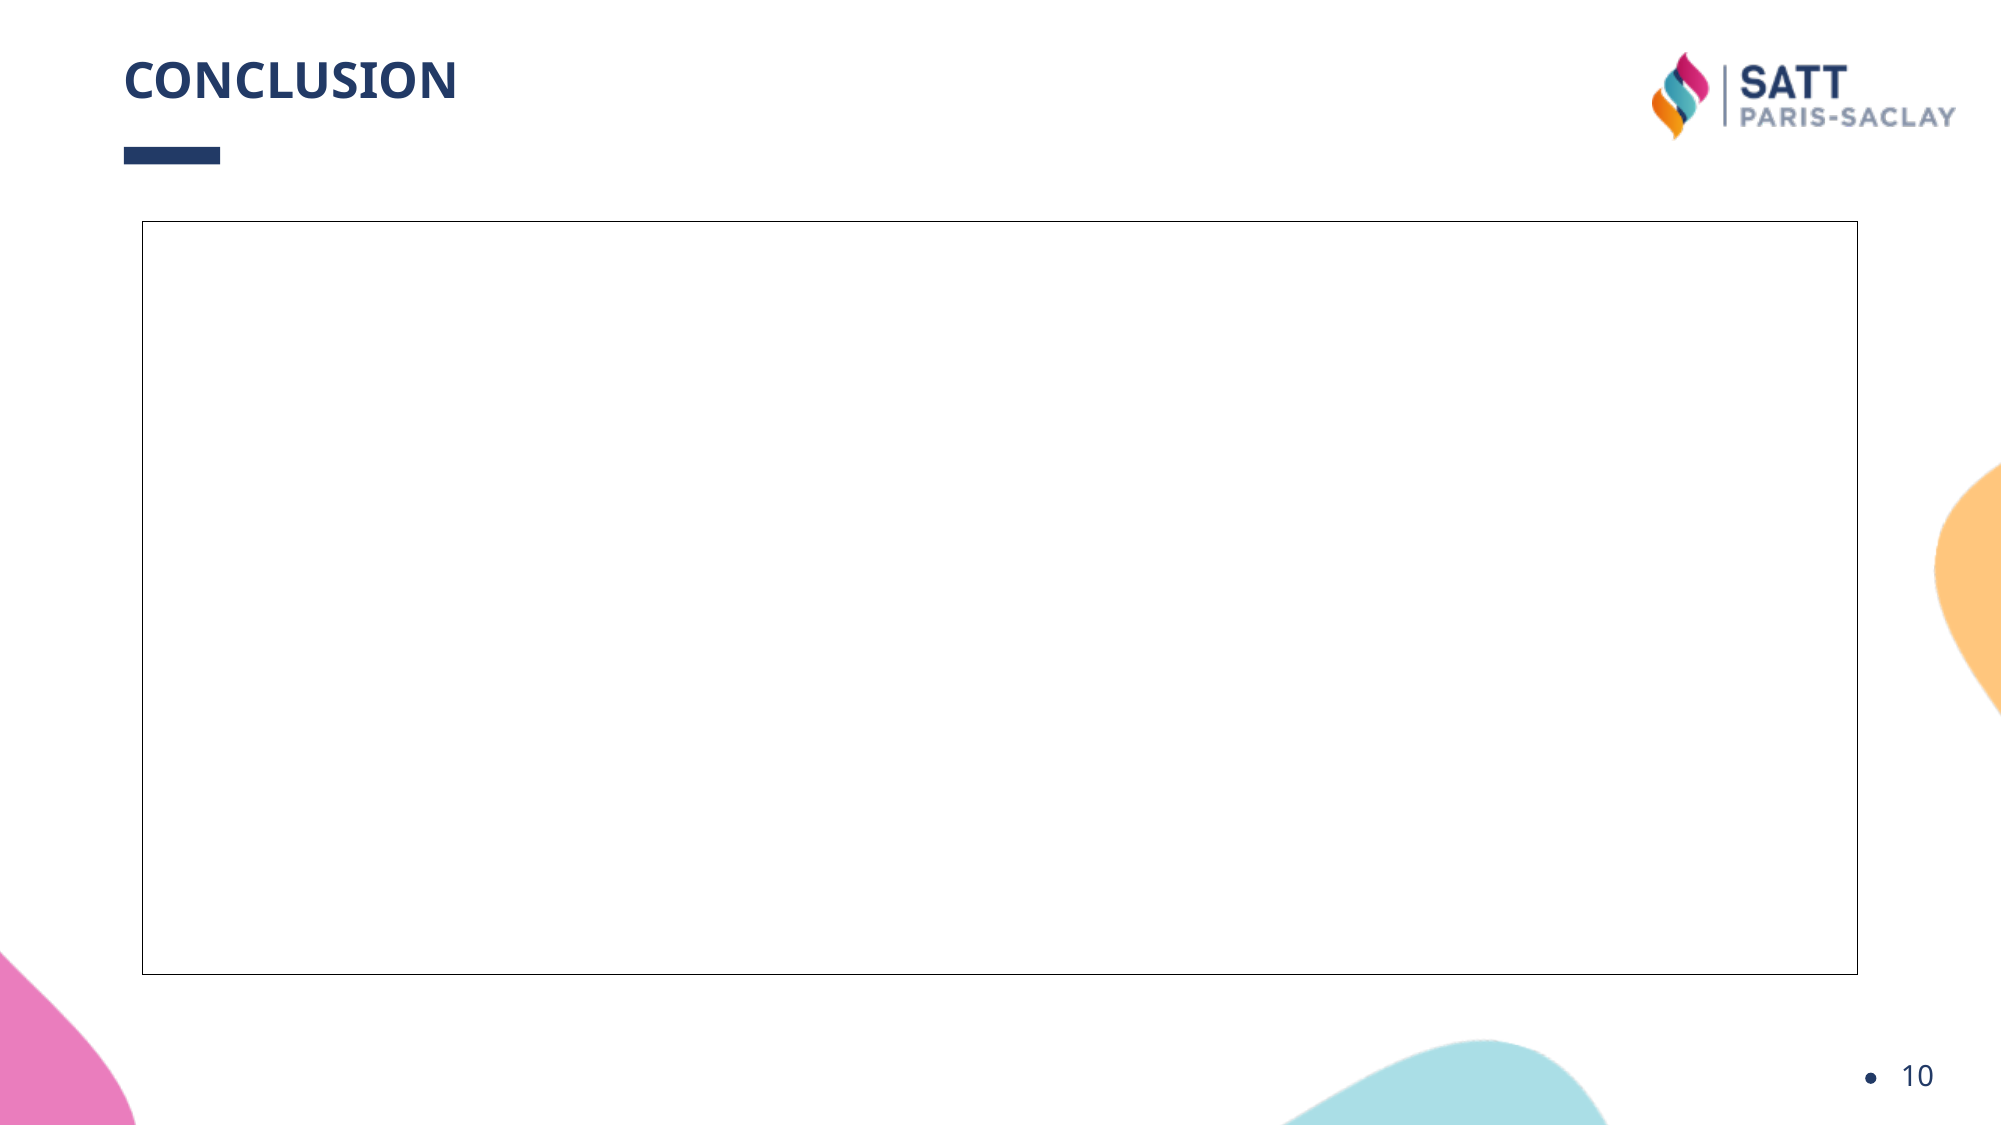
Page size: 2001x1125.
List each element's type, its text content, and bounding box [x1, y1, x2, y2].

title CONCLUSION [108, 0, 1217, 165]
picture [1652, 52, 1956, 141]
slide_number 10 [1886, 1050, 2000, 1117]
list [142, 221, 1858, 975]
